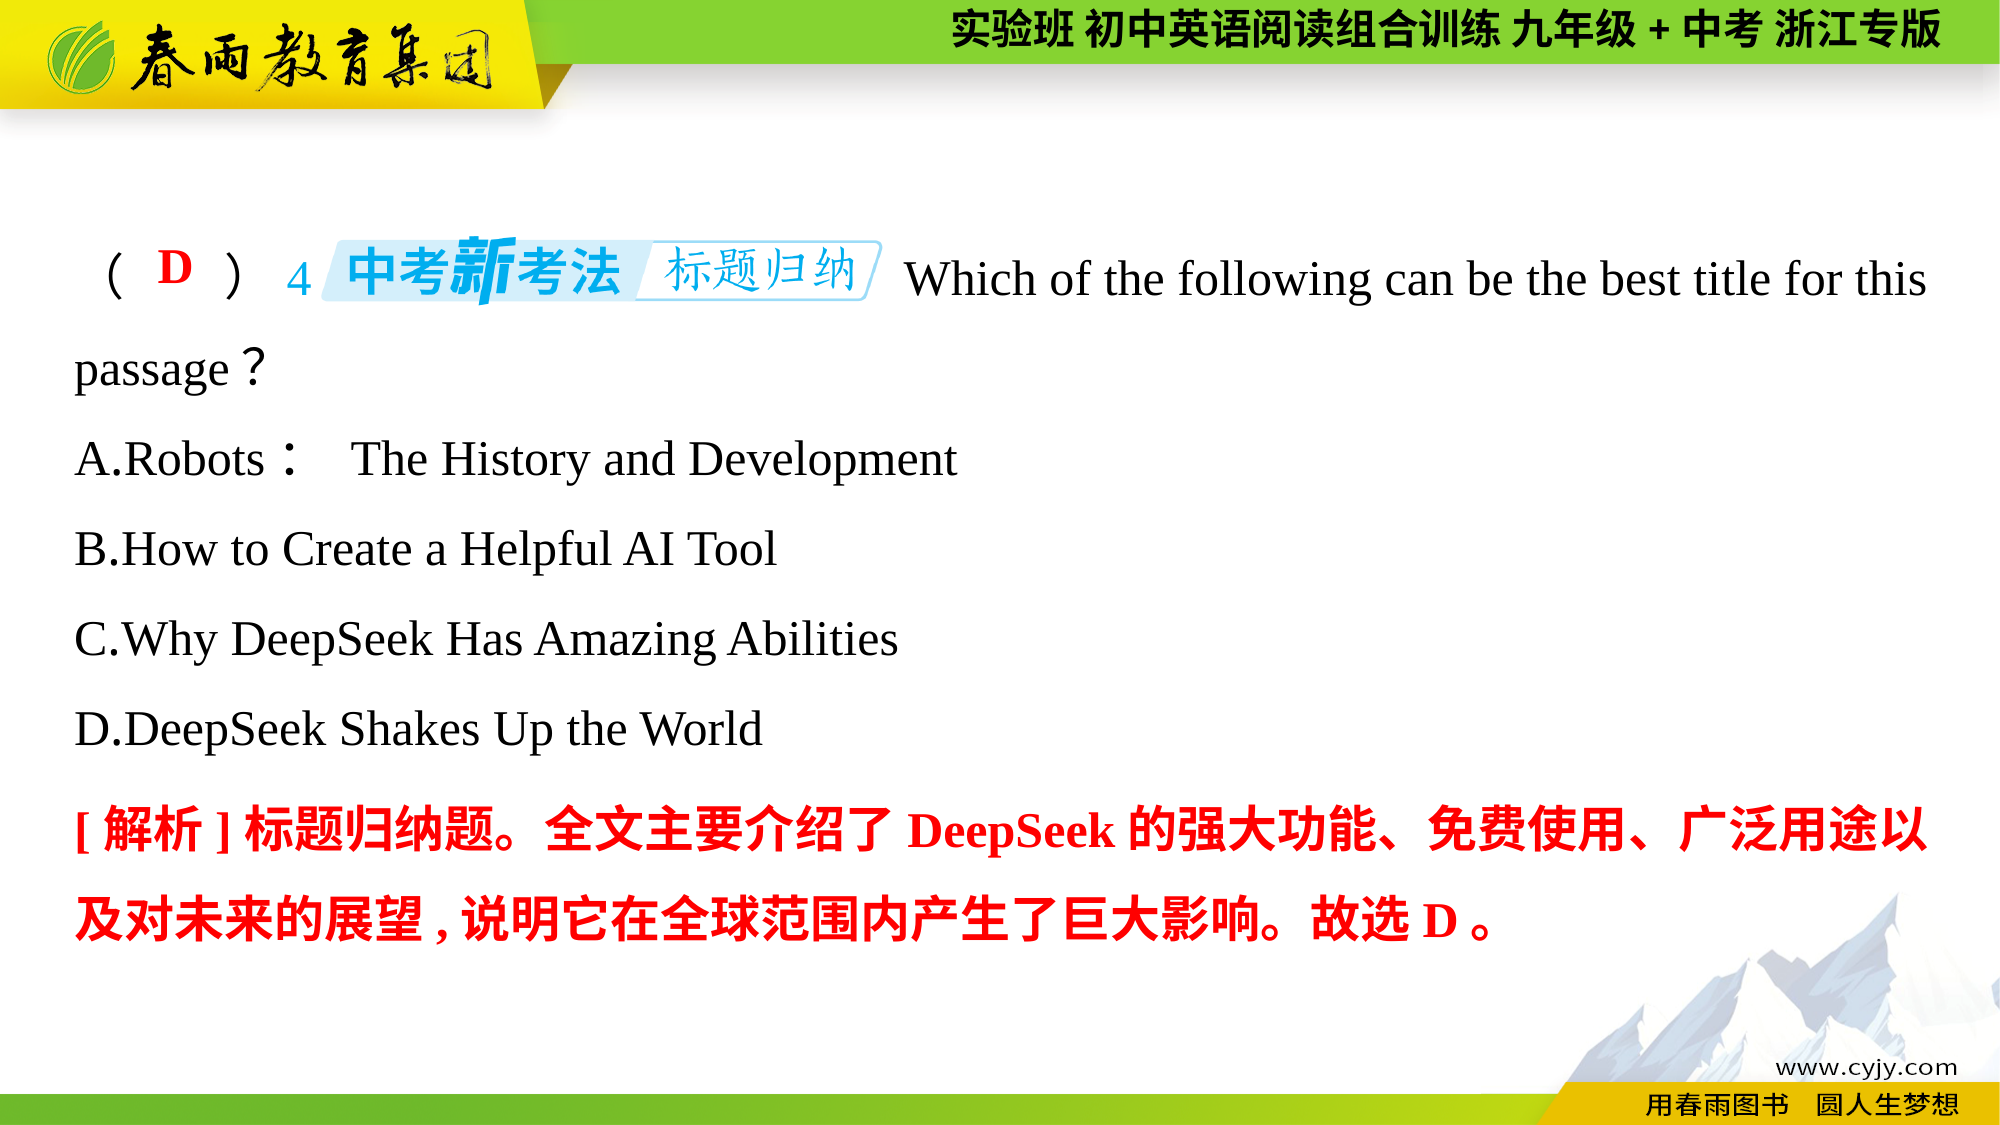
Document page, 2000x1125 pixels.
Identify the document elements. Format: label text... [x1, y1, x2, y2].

text_box [解析]标题归纳题。全文主要介绍了DeepSeek的强大功能、免费使用、广泛用途以及对未来的展望,说明它在全球范围内产生了巨大影响。故选D。 [59, 760, 1944, 956]
list （ ）4. Which of the following can be the best title for this passage？ A.Robots： The History and Development B.How to Create a Helpful AI Tool C.Why DeepSeek Has Amazing Abilities D.DeepSeek Shakes Up the World [59, 208, 1944, 760]
text_box D [142, 226, 209, 302]
picture [0, 0, 2000, 1125]
